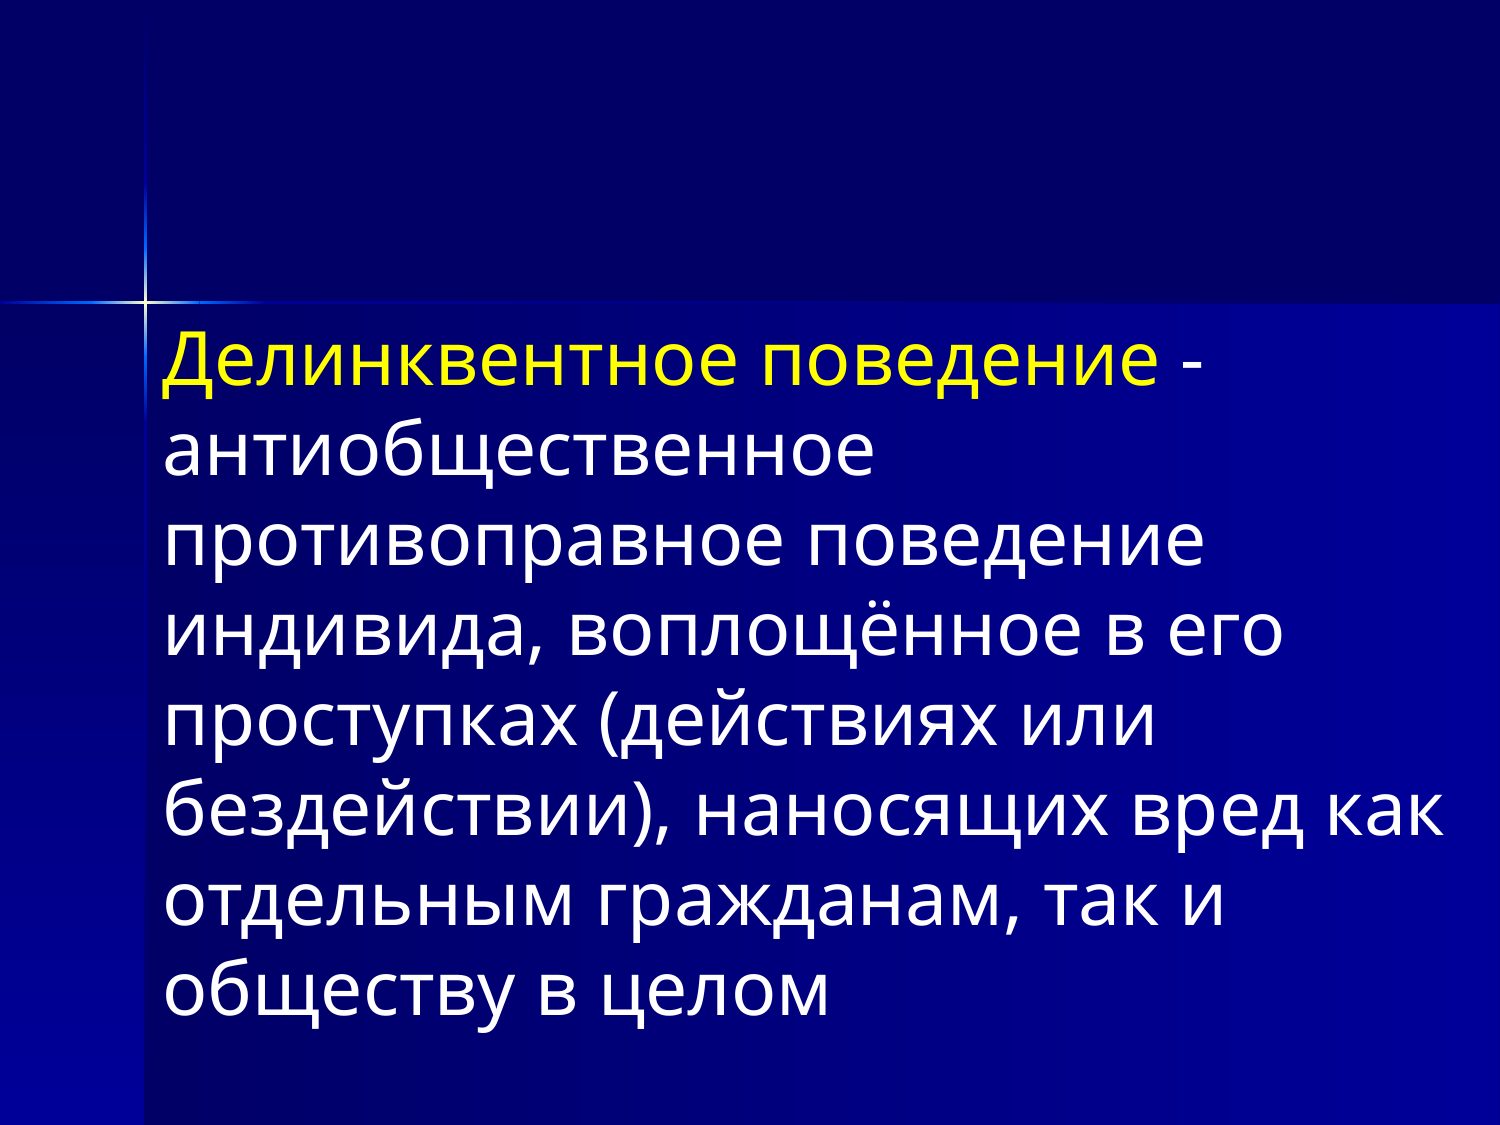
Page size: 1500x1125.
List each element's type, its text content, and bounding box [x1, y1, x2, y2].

list Делинквентное поведение - антиобщественное противоправное поведение индивида, воплощённое в его проступках (действиях или бездействии), наносящих вред как отдельным гражданам, так и обществу в целом [147, 302, 1500, 1125]
